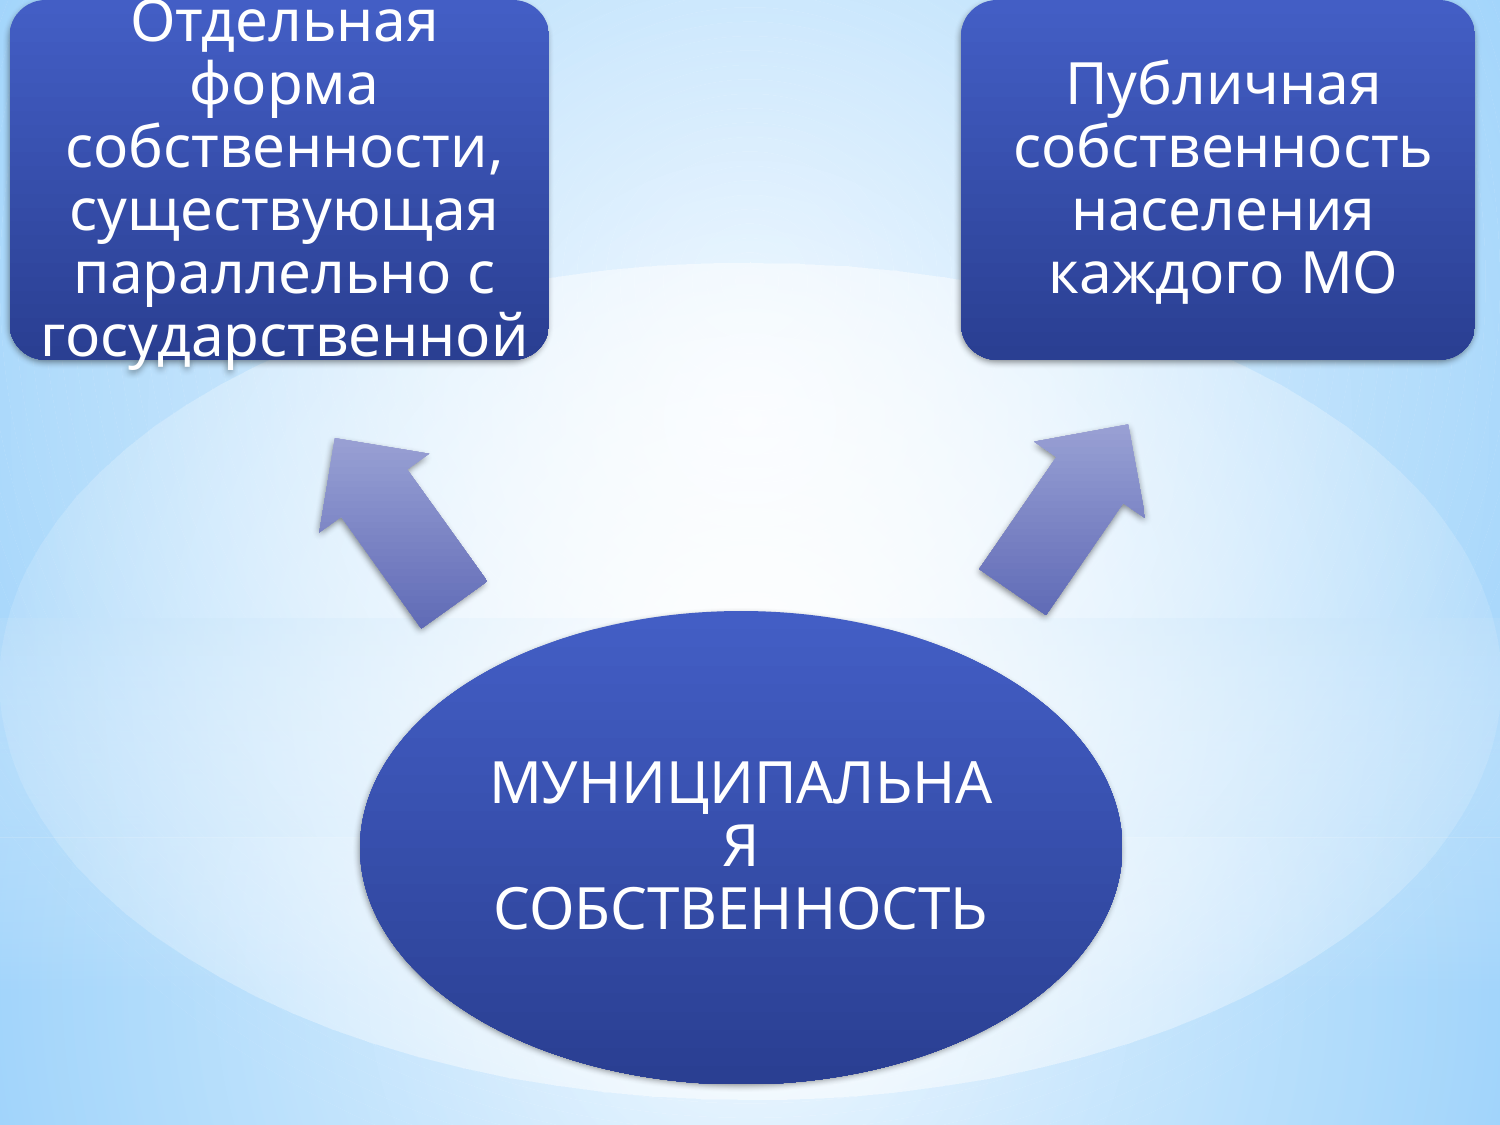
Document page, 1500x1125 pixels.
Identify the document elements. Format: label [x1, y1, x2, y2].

text_box [0, 0, 1500, 1125]
